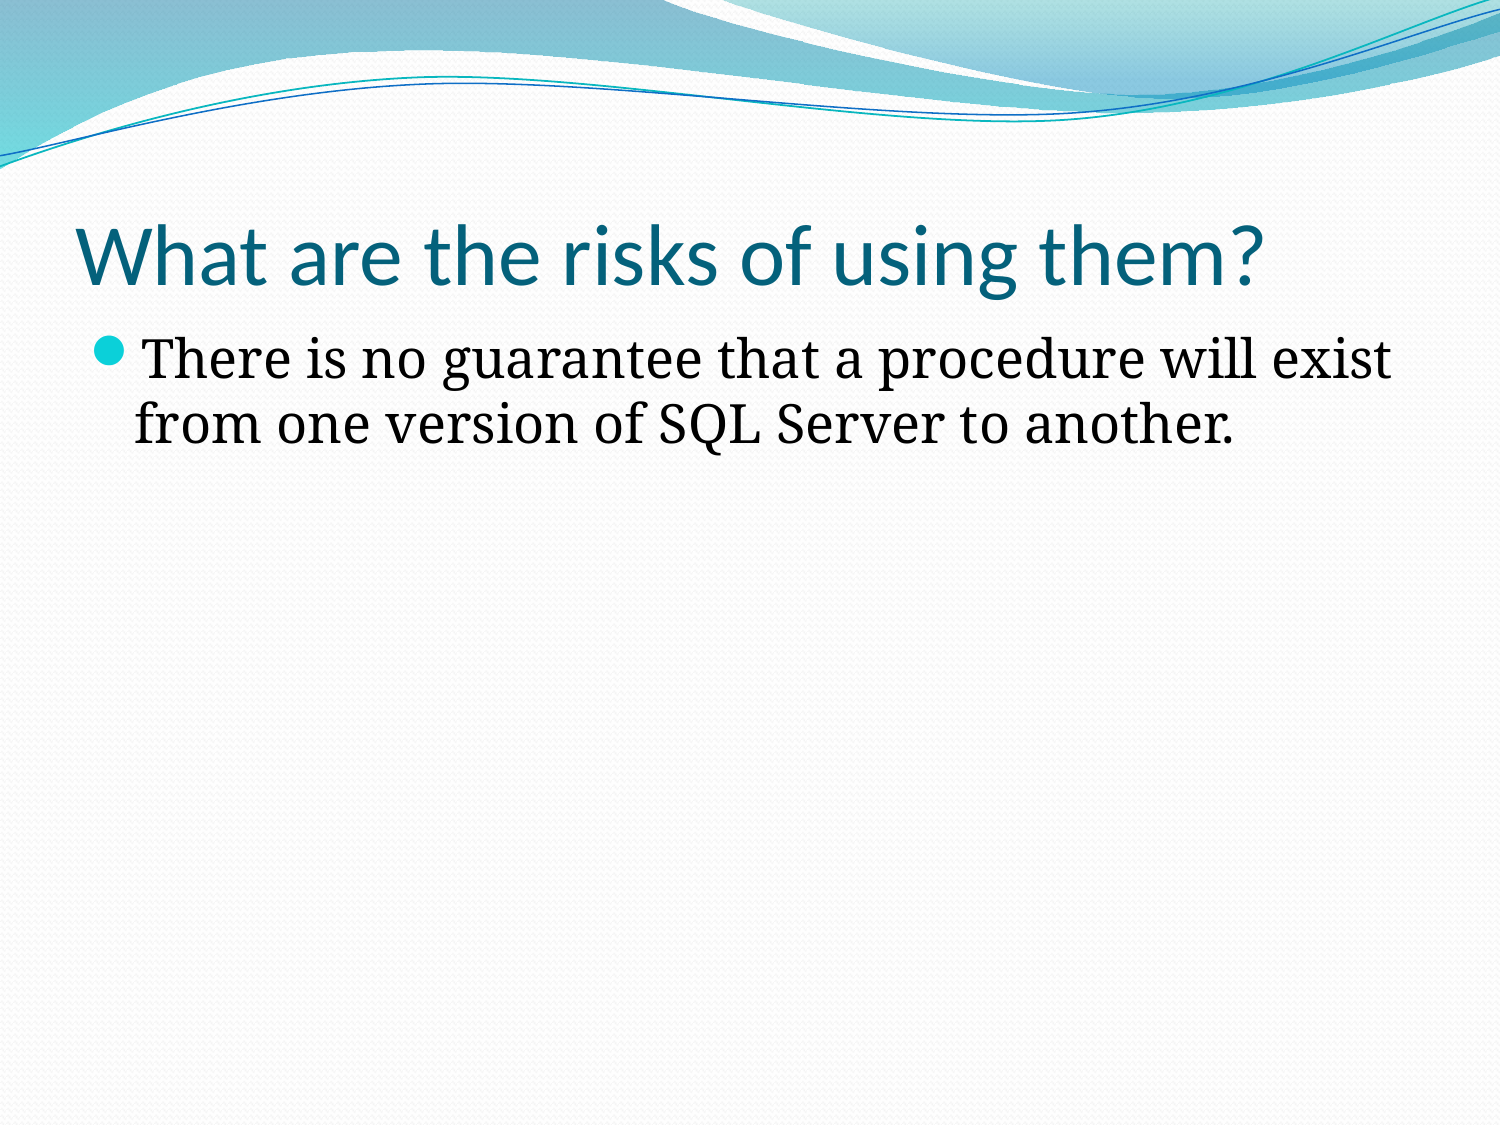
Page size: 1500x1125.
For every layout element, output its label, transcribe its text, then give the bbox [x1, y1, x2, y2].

list There is no guarantee that a procedure will exist from one version of SQL Server to another. [75, 317, 1425, 1038]
title What are the risks of using them? [75, 115, 1425, 303]
